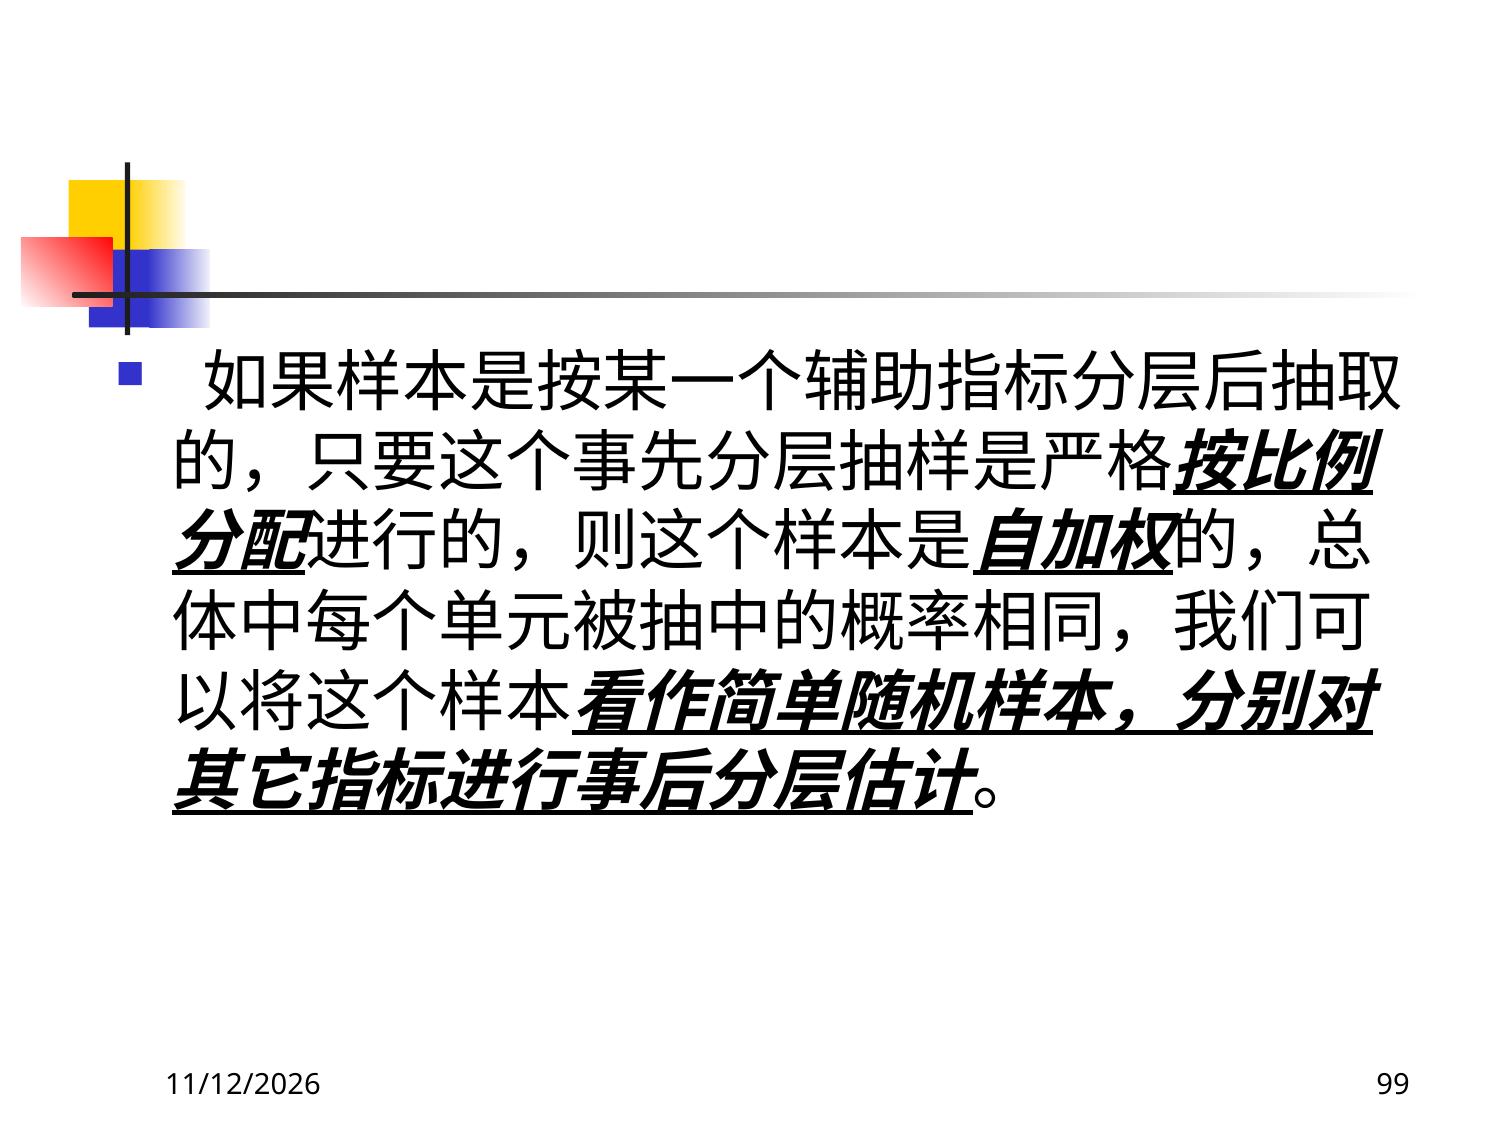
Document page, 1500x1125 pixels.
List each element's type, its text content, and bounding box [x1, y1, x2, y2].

slide_number 99 [1112, 1037, 1426, 1113]
list 如果样本是按某一个辅助指标分层后抽取的，只要这个事先分层抽样是严格按比例分配进行的，则这个样本是自加权的，总体中每个单元被抽中的概率相同，我们可以将这个样本看作简单随机样本，分别对其它指标进行事后分层估计。 [100, 330, 1424, 1007]
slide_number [149, 1037, 463, 1113]
